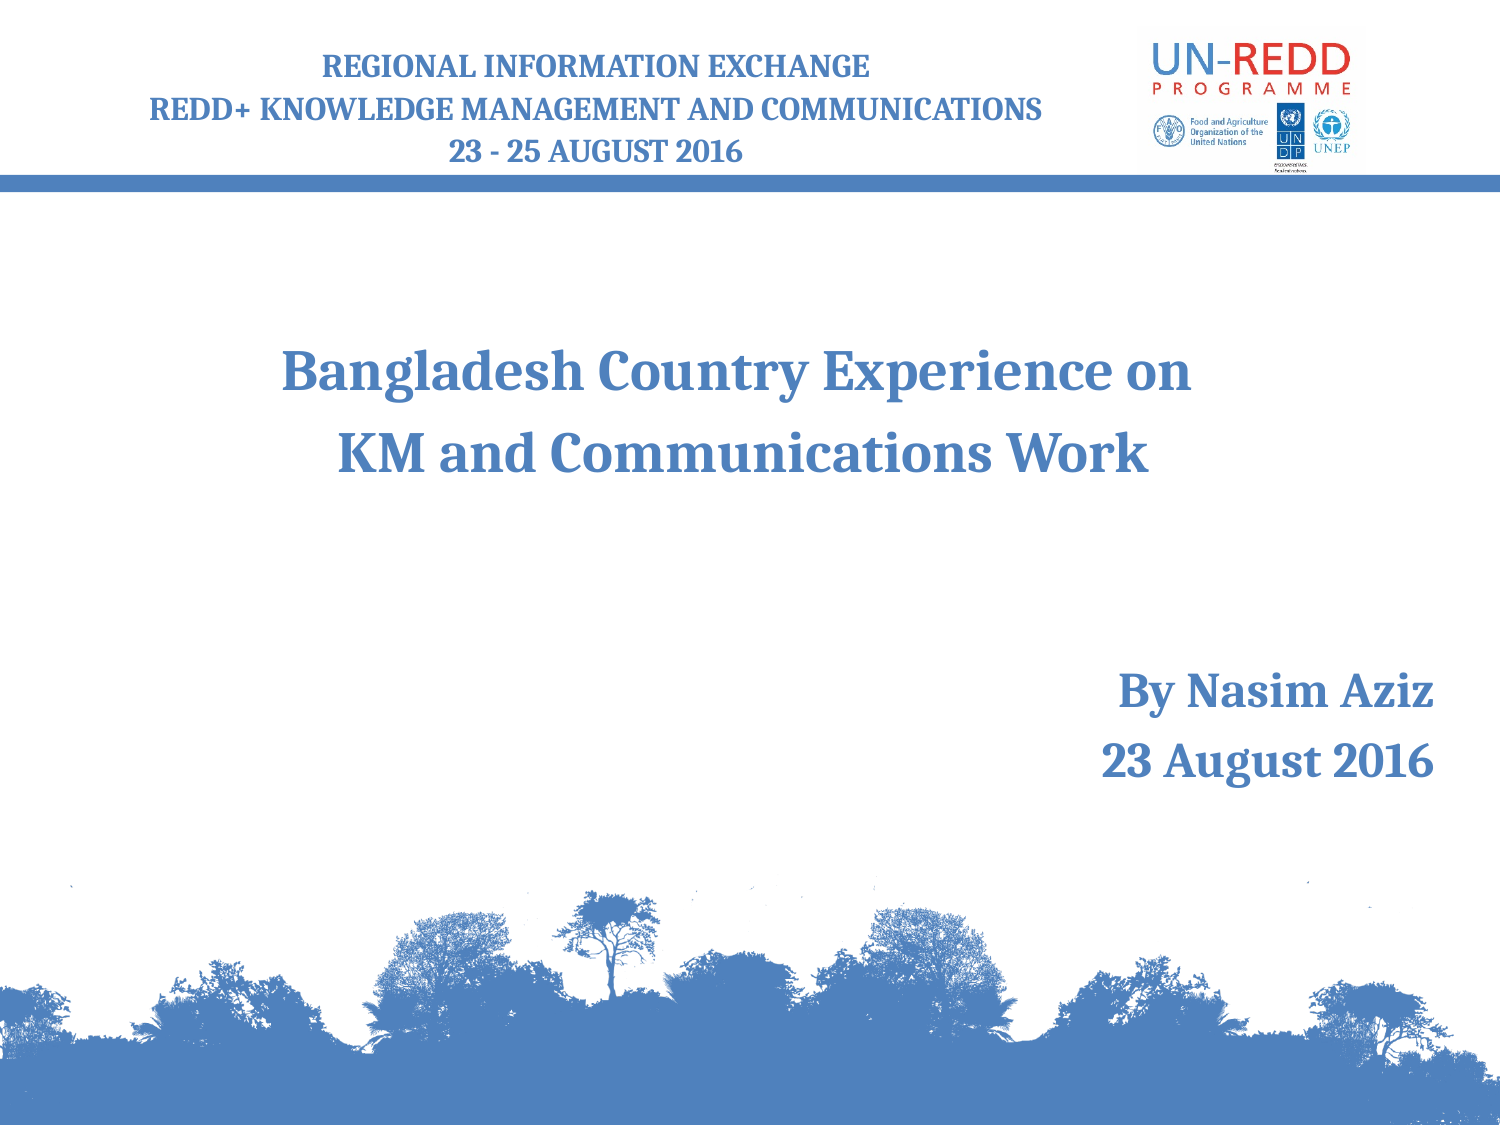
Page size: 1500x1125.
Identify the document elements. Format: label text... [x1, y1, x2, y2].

picture [0, 874, 1500, 1125]
subtitle Bangladesh Country Experience on KM and Communications Work By Nasim Aziz 23 August 2016 [37, 324, 1450, 813]
picture [1137, 26, 1366, 174]
